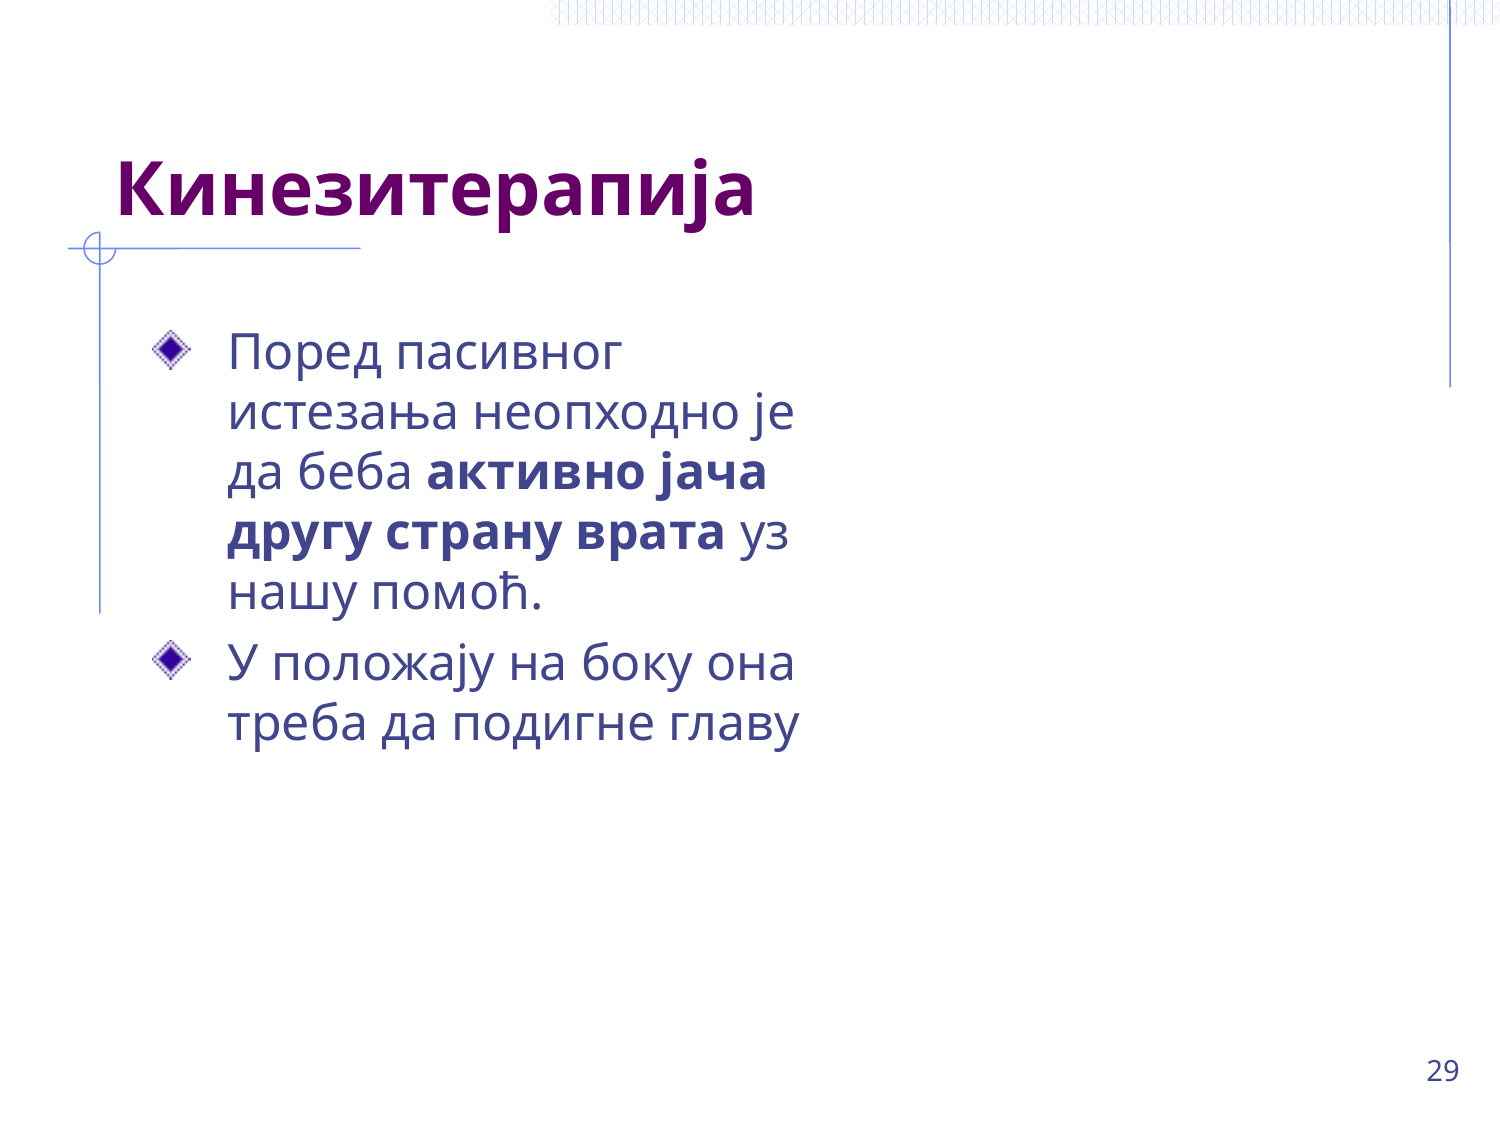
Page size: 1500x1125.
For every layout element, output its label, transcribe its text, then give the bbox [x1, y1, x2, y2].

list Поред пасивног истезања неопходно је да беба активно јача другу страну врата уз нашу помоћ. У положају на боку она треба да подигне главу [137, 312, 838, 988]
picture [152, 640, 191, 680]
picture [152, 330, 191, 370]
title Кинезитерапија [99, 49, 1376, 238]
slide_number 29 [1162, 1025, 1475, 1100]
